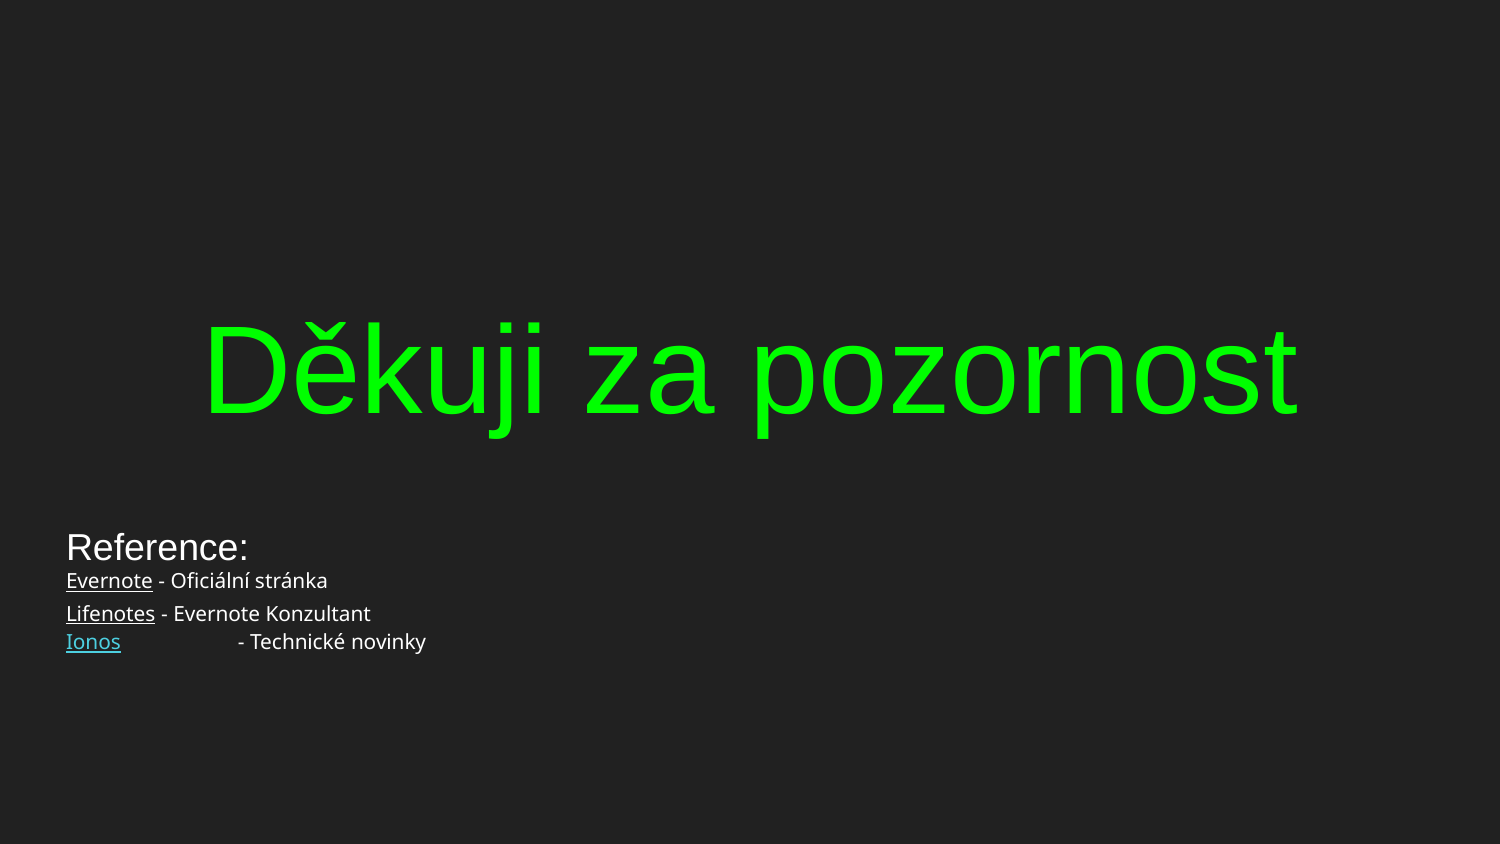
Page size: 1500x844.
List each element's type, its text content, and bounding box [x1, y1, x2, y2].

list Reference: Evernote - Oficiální stránka Lifenotes - Evernote Konzultant Ionos - Technické novinky [51, 508, 1449, 824]
title Děkuji za pozornost [51, 273, 1449, 367]
